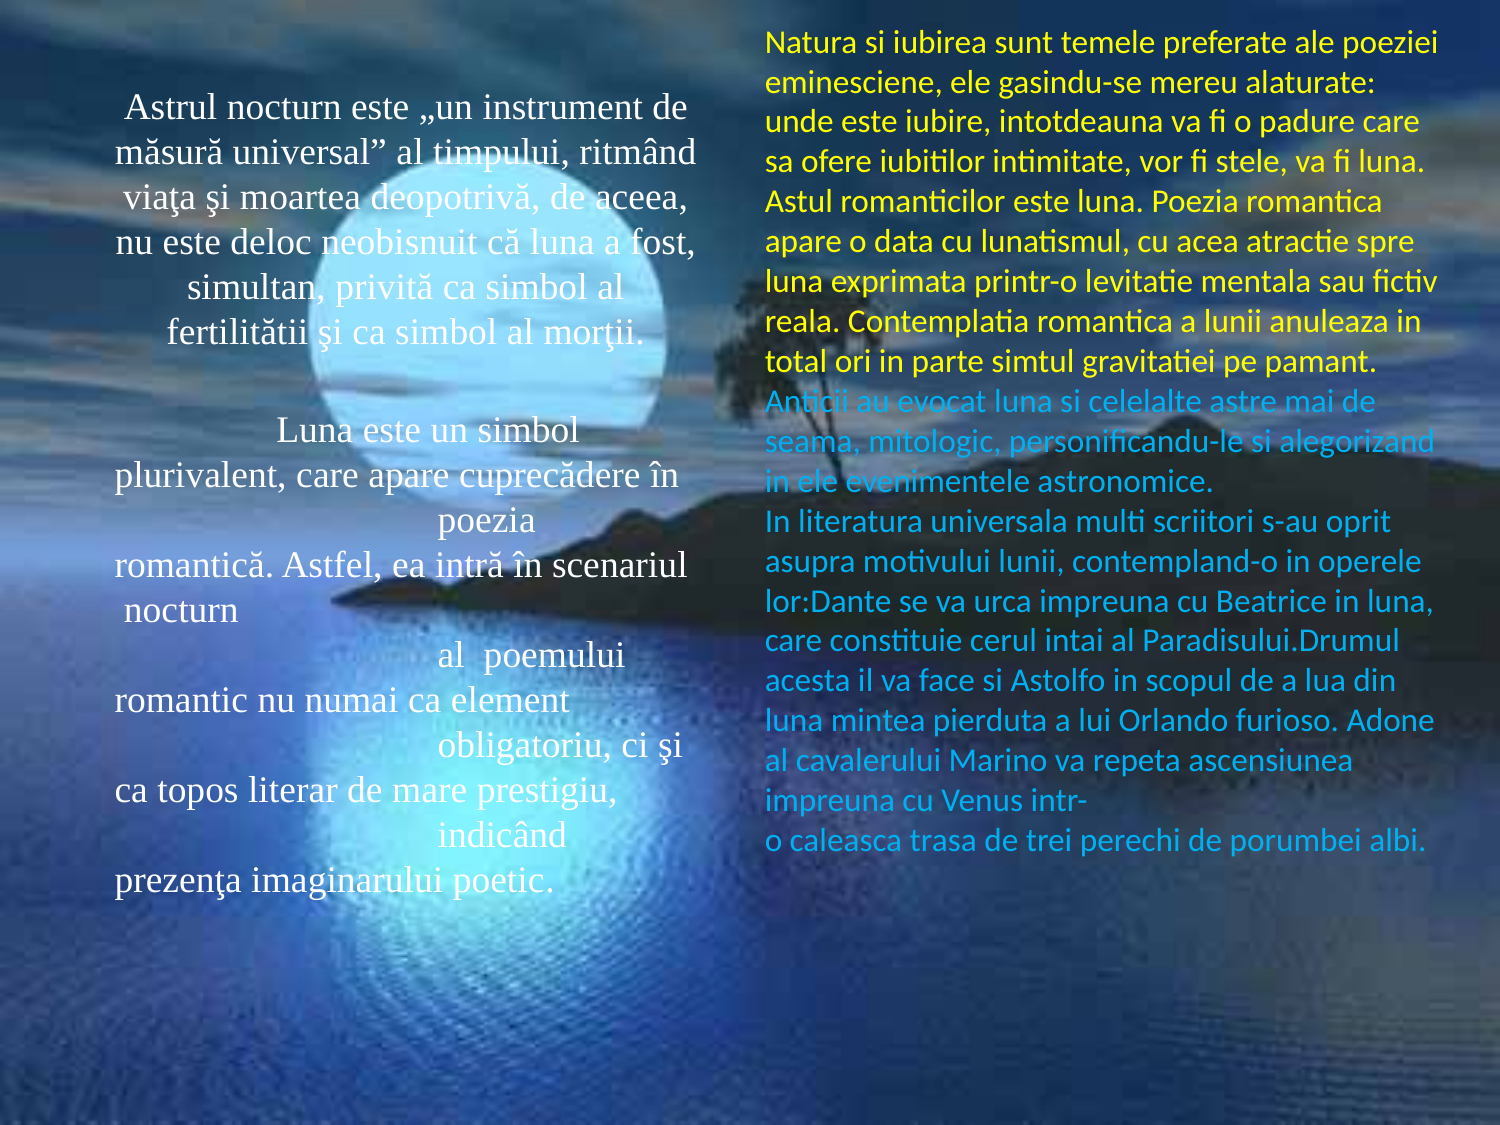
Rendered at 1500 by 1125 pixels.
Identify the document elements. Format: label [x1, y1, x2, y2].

list [0, 0, 1500, 1125]
